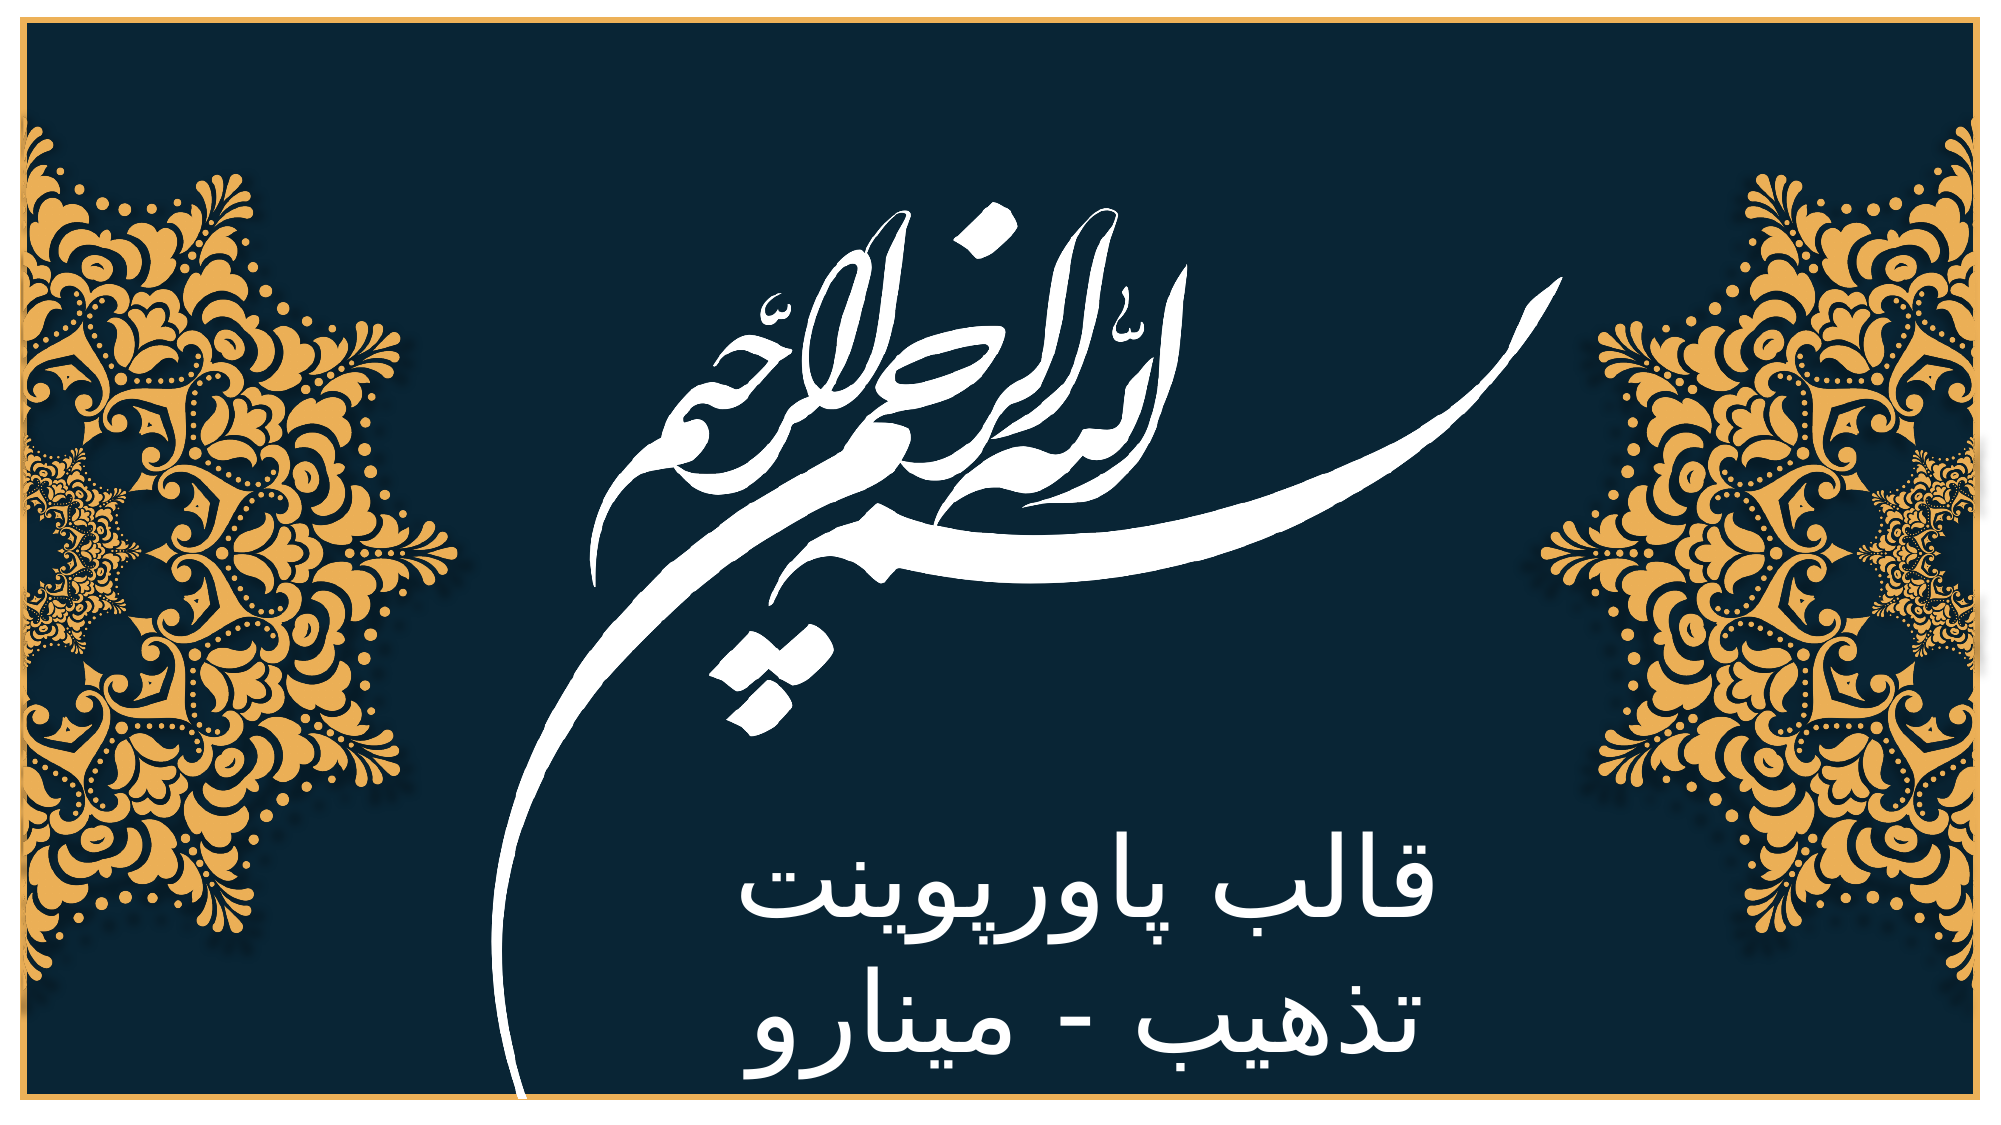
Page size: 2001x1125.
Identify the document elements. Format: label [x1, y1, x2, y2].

picture [435, 154, 1665, 1099]
text_box [1540, 116, 1975, 991]
text_box [23, 116, 458, 991]
